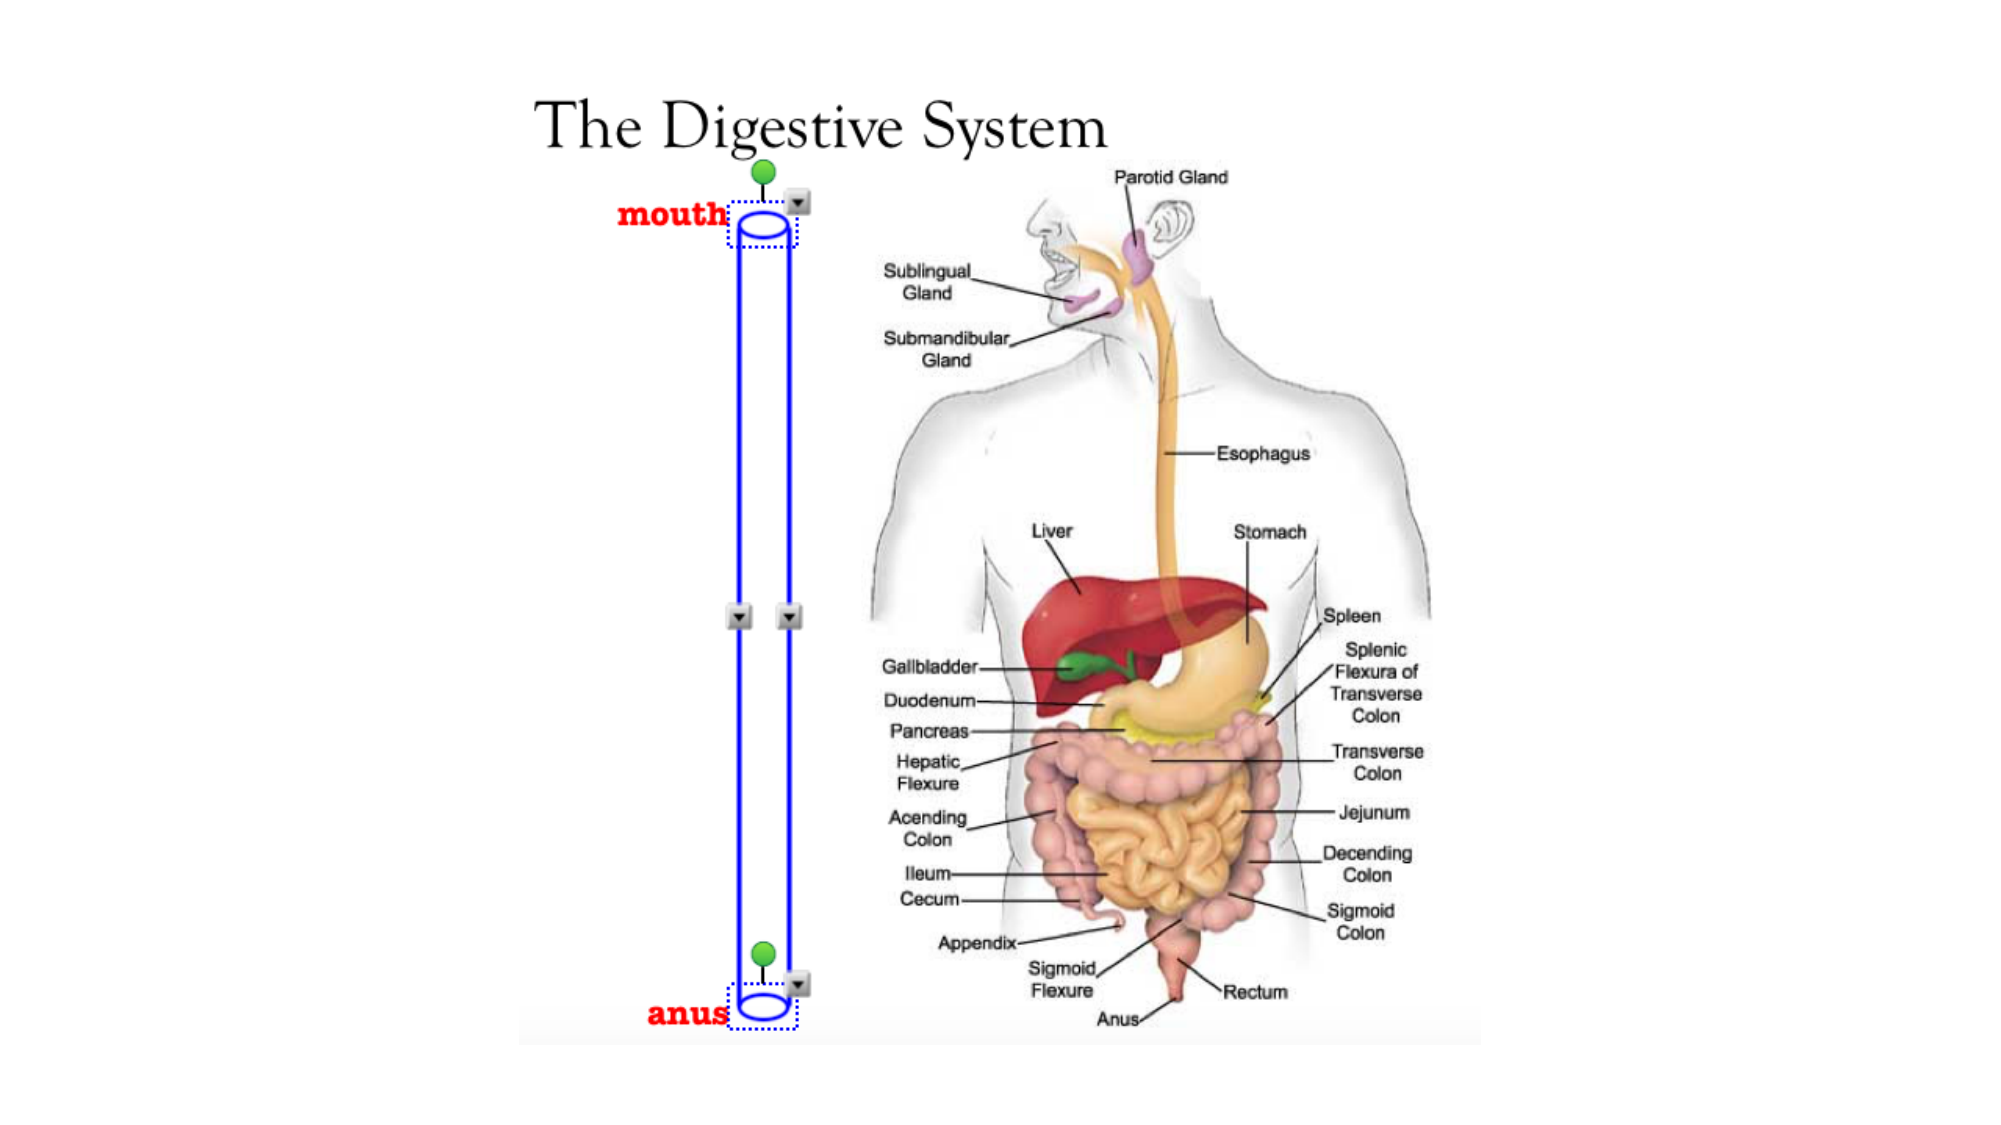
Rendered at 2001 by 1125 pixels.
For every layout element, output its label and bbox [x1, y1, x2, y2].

picture [519, 80, 1481, 1045]
